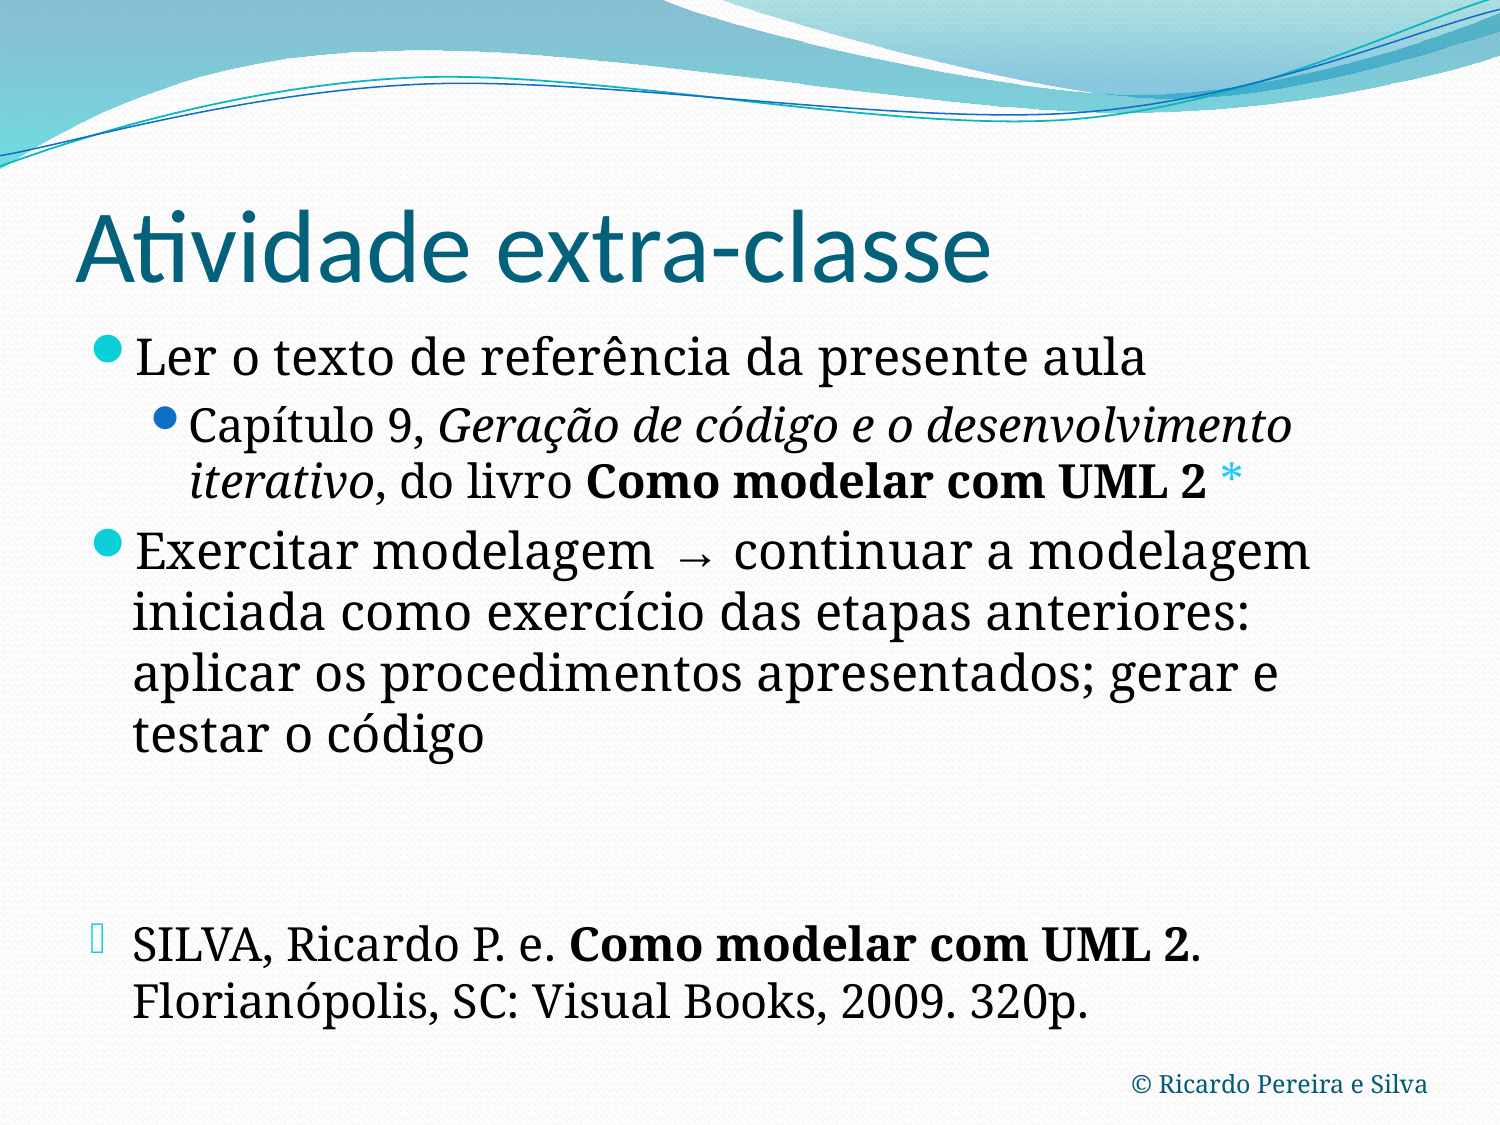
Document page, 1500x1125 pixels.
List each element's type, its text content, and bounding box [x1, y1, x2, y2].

footer © Ricardo Pereira e Silva [1101, 1042, 1429, 1103]
title Atividade extra-classe [75, 115, 1425, 303]
list Ler o texto de referência da presente aula Capítulo 9, Geração de código e o desenvolvimento iterativo, do livro Como modelar com UML 2 * Exercitar modelagem → continuar a modelagem iniciada como exercício das etapas anteriores: aplicar os procedimentos apresentados; gerar e testar o código SILVA, Ricardo P. e. Como modelar com UML 2. Florianópolis, SC: Visual Books, 2009. 320p. [75, 317, 1425, 1038]
